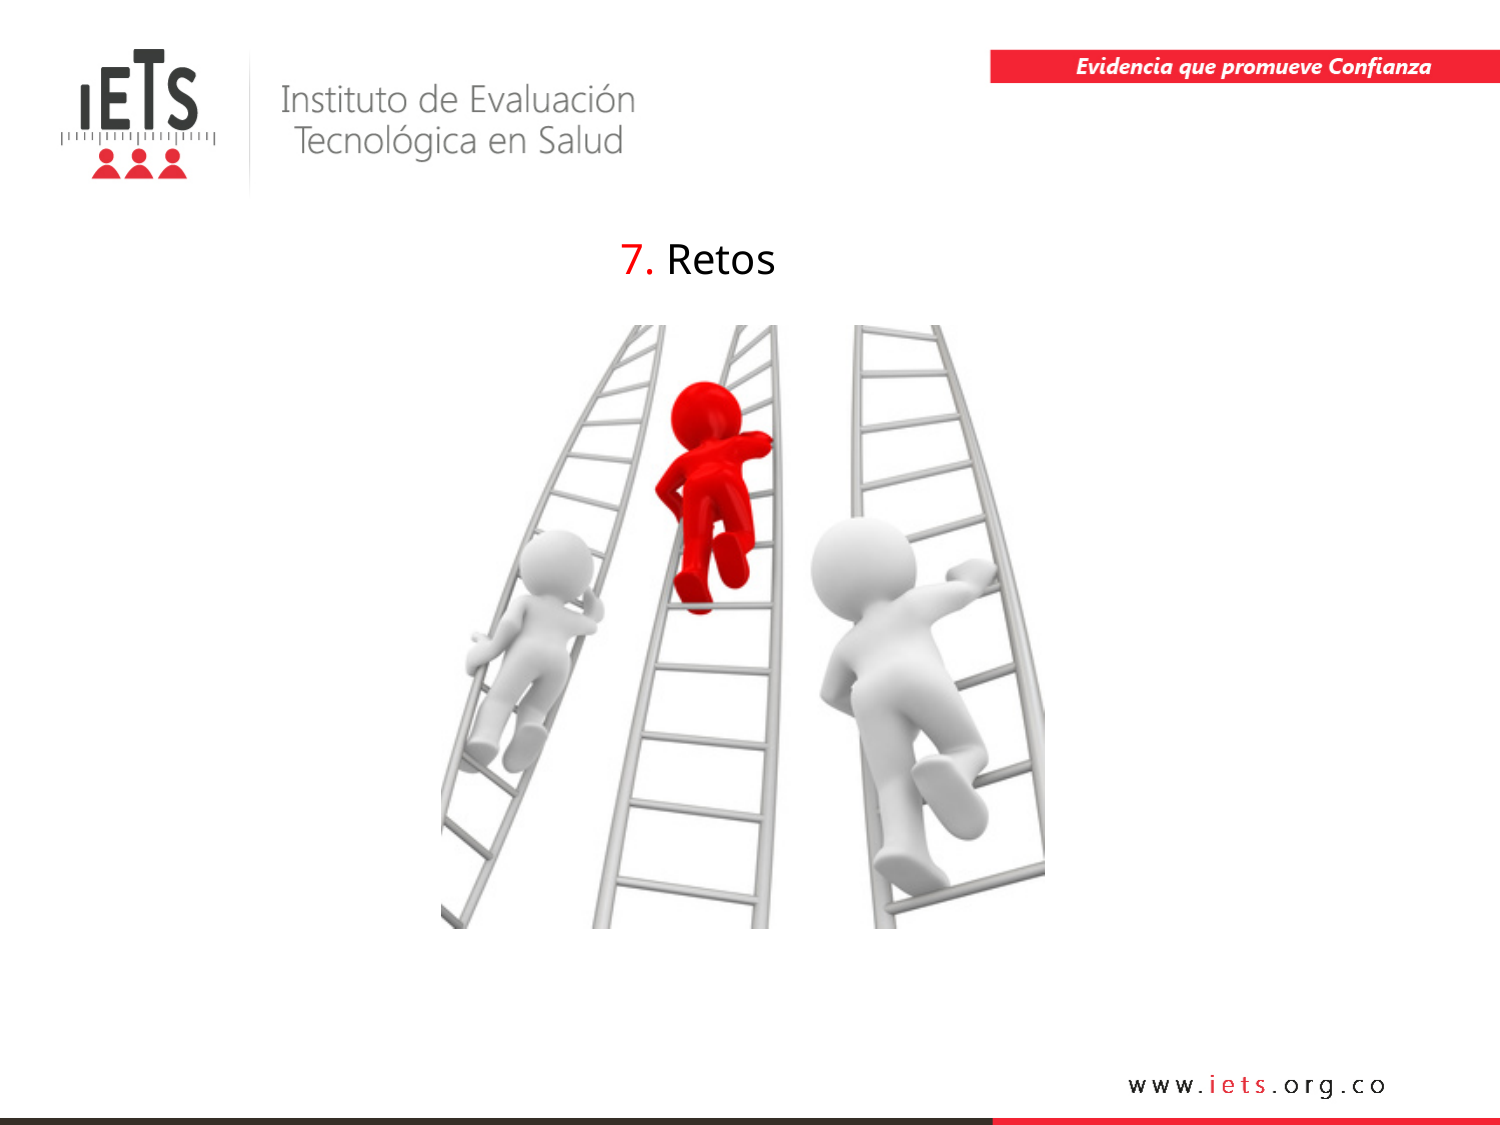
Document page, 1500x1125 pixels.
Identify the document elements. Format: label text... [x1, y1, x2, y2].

picture [0, 0, 1500, 1125]
text_box 7. Retos [605, 225, 1131, 291]
